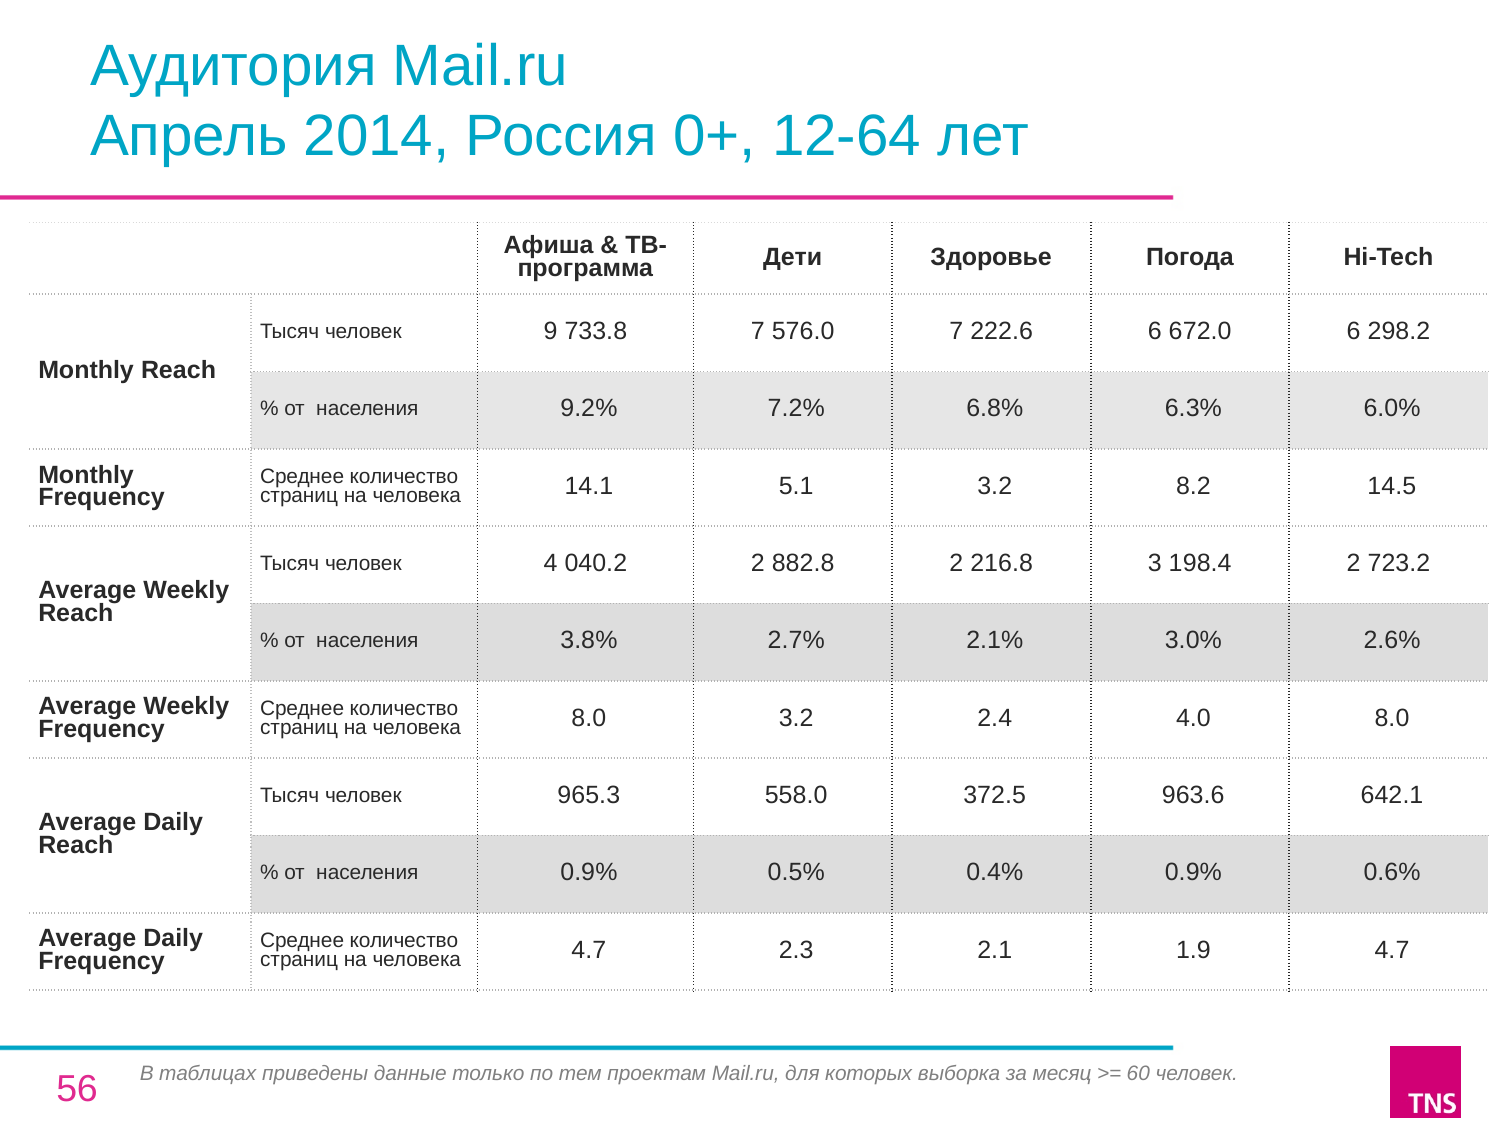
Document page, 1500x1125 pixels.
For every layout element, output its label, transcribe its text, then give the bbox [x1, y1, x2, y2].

table_cell 7.2% [693, 372, 892, 449]
table_cell 8.0 [478, 681, 693, 758]
table_cell Тысяч человек [251, 526, 478, 603]
table_cell 4.7 [1289, 913, 1488, 990]
table_cell 8.0 [1289, 681, 1488, 758]
table_cell % от населения [251, 603, 478, 681]
table_cell 2.4 [892, 681, 1091, 758]
table_cell 372.5 [892, 758, 1091, 835]
table_cell 9.2% [478, 372, 693, 449]
table_cell Тысяч человек [251, 294, 478, 372]
table_header [29, 223, 478, 294]
table_cell 6.8% [892, 372, 1091, 449]
table_cell 3.2 [693, 681, 892, 758]
table_cell Среднее количество страниц на человека [251, 913, 478, 990]
table_cell 965.3 [478, 758, 693, 835]
table_cell 2 723.2 [1289, 526, 1488, 603]
table_cell Average Weekly Frequency [29, 681, 251, 758]
slide_number 56 [40, 1055, 392, 1125]
table_cell 4 040.2 [478, 526, 693, 603]
table_cell 0.5% [693, 835, 892, 913]
table_cell 1.9 [1091, 913, 1289, 990]
table_header Дети [693, 223, 892, 294]
table_cell 2.3 [693, 913, 892, 990]
table_cell Average Daily Frequency [29, 913, 251, 990]
table_cell 963.6 [1091, 758, 1289, 835]
table_header Погода [1091, 223, 1289, 294]
table_cell 2.7% [693, 603, 892, 681]
picture [0, 0, 1500, 1125]
table_cell 2 216.8 [892, 526, 1091, 603]
table_cell 14.5 [1289, 449, 1488, 526]
table_cell 2 882.8 [693, 526, 892, 603]
table_cell 3.0% [1091, 603, 1289, 681]
table_cell Среднее количество страниц на человека [251, 681, 478, 758]
table_cell Average Daily Reach [29, 758, 251, 913]
table_cell 2.6% [1289, 603, 1488, 681]
table_cell 6 672.0 [1091, 294, 1289, 372]
table_cell 4.0 [1091, 681, 1289, 758]
table_cell 0.6% [1289, 835, 1488, 913]
table_cell 558.0 [693, 758, 892, 835]
table_cell 4.7 [478, 913, 693, 990]
table_cell Monthly Reach [29, 294, 251, 449]
table_cell 6.3% [1091, 372, 1289, 449]
table_cell 0.9% [478, 835, 693, 913]
table_cell 7 222.6 [892, 294, 1091, 372]
table_header Афиша & ТВ-программа [478, 223, 693, 294]
table_cell 8.2 [1091, 449, 1289, 526]
table_cell Среднее количество страниц на человека [251, 449, 478, 526]
table_cell 6 298.2 [1289, 294, 1488, 372]
table_cell 3.2 [892, 449, 1091, 526]
table_cell 5.1 [693, 449, 892, 526]
table_cell Average Weekly Reach [29, 526, 251, 681]
table_cell 7 576.0 [693, 294, 892, 372]
table_cell % от населения [251, 835, 478, 913]
table_cell 3.8% [478, 603, 693, 681]
table_cell 0.9% [1091, 835, 1289, 913]
table_cell % от населения [251, 372, 478, 449]
table_header Здоровье [892, 223, 1091, 294]
table_cell 3 198.4 [1091, 526, 1289, 603]
table_cell 9 733.8 [478, 294, 693, 372]
table_cell 0.4% [892, 835, 1091, 913]
table_cell Monthly Frequency [29, 449, 251, 526]
table_cell 642.1 [1289, 758, 1488, 835]
table_header Hi-Tech [1289, 223, 1488, 294]
table_cell 2.1 [892, 913, 1091, 990]
title Аудитория Mail.ru Апрель 2014, Россия 0+, 12-64 лет [74, 8, 1476, 187]
table_cell Тысяч человек [251, 758, 478, 835]
text_box В таблицах приведены данные только по тем проектам Mail.ru, для которых выборка за месяц >= 60 человек. [124, 1052, 1463, 1092]
table_cell 6.0% [1289, 372, 1488, 449]
table_cell 2.1% [892, 603, 1091, 681]
table_cell 14.1 [478, 449, 693, 526]
